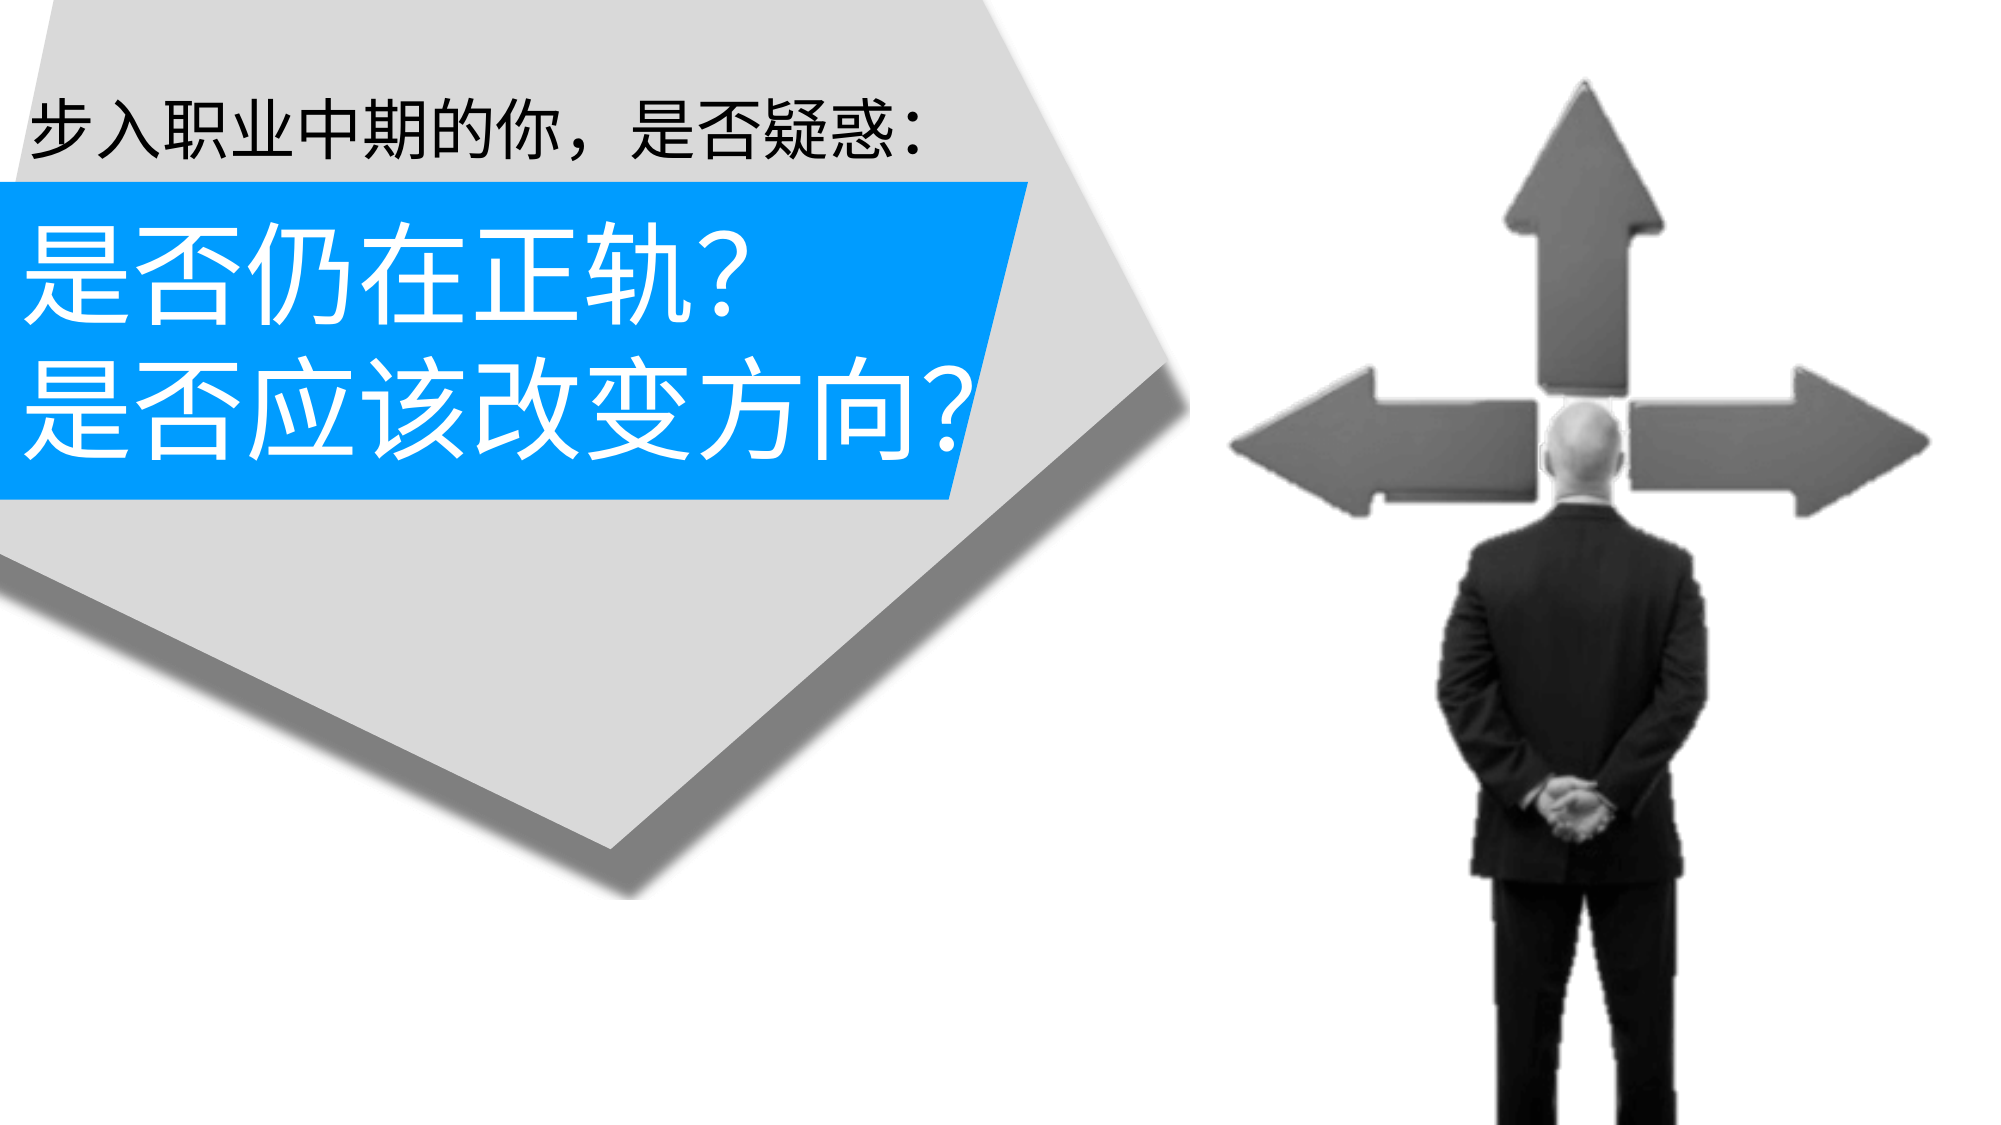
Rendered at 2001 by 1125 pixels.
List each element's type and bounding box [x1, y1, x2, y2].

picture [0, 0, 1190, 900]
picture [1199, 54, 1966, 1125]
